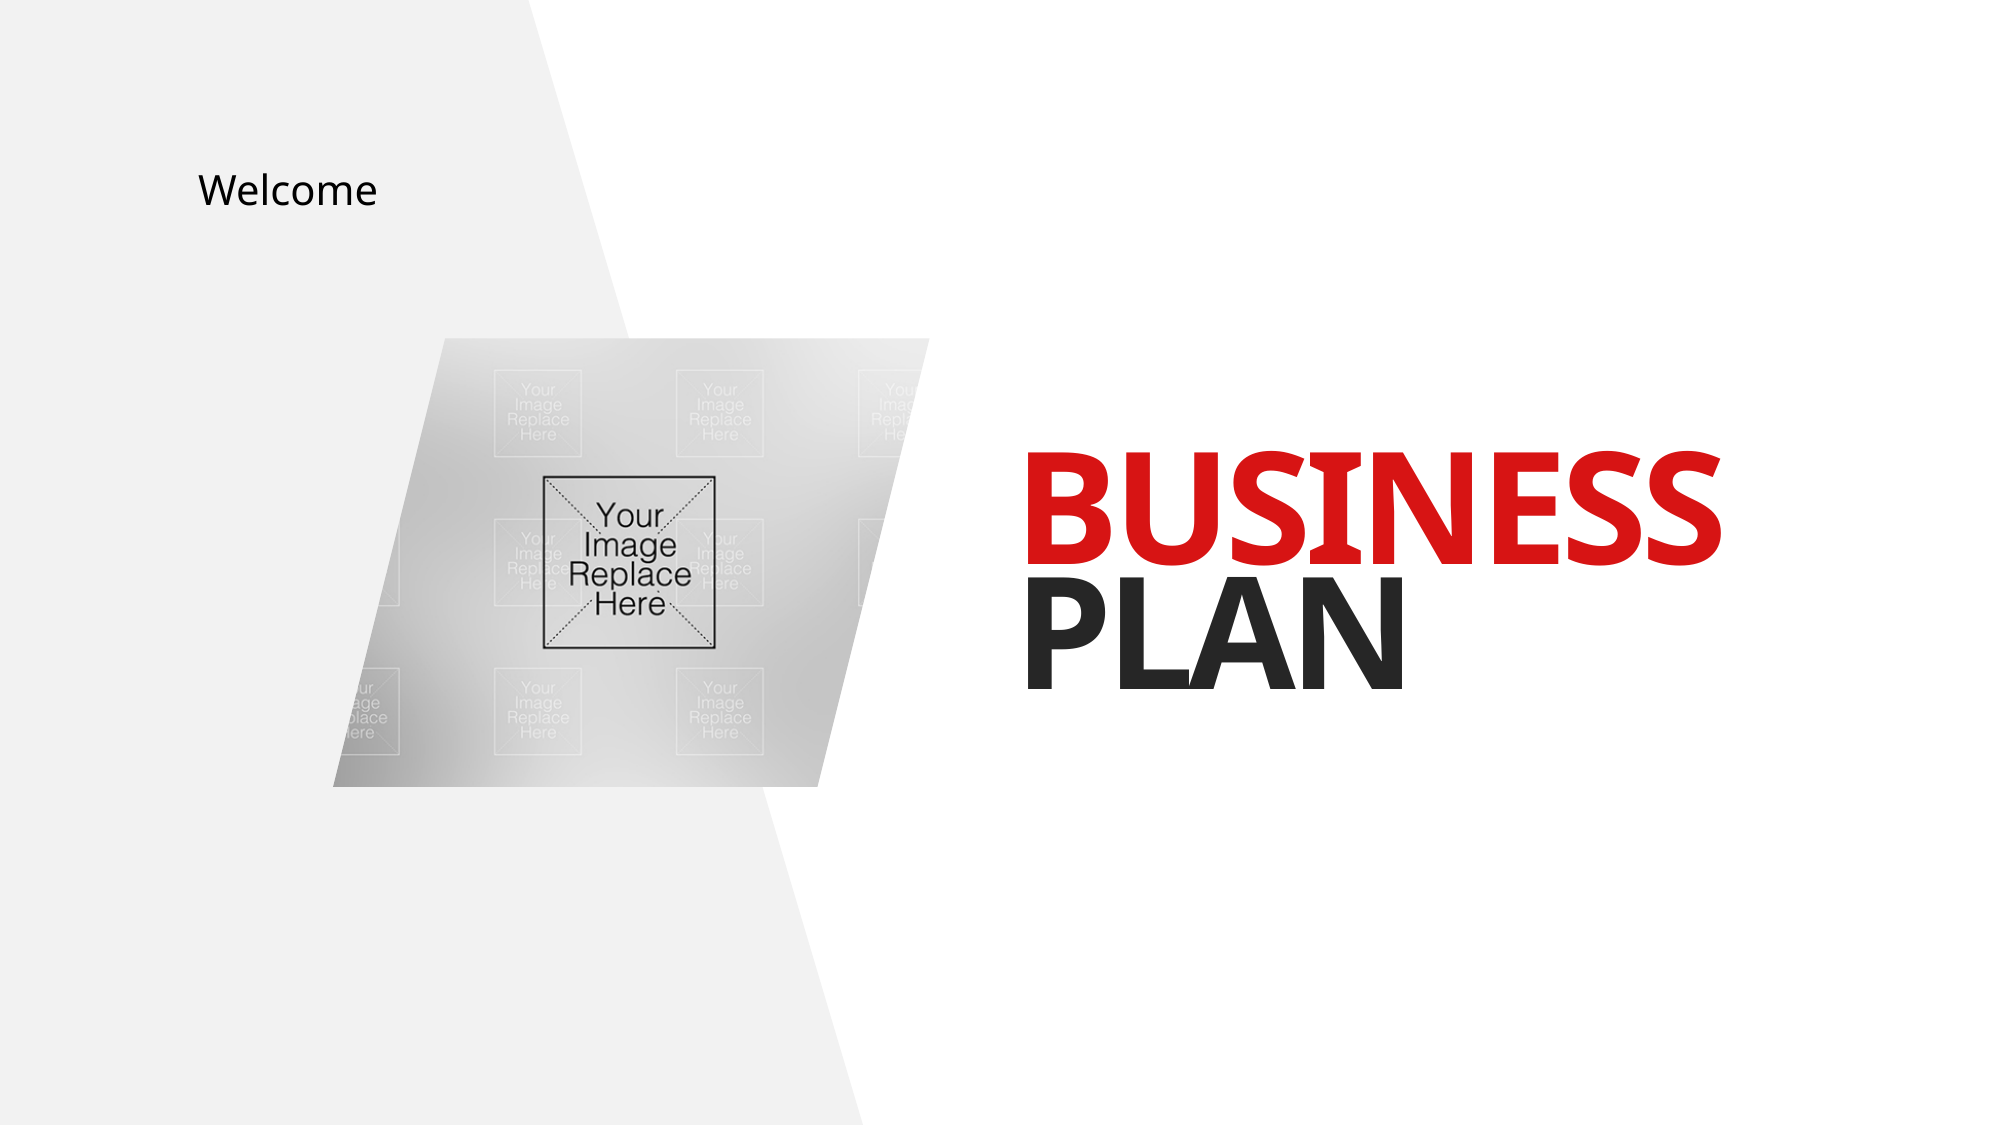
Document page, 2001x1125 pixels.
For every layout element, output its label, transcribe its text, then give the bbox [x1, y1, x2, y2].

text_box BUSINESS PLAN [999, 462, 1879, 728]
picture [333, 338, 930, 787]
text_box [0, 0, 863, 1125]
text_box Welcome [183, 156, 409, 221]
